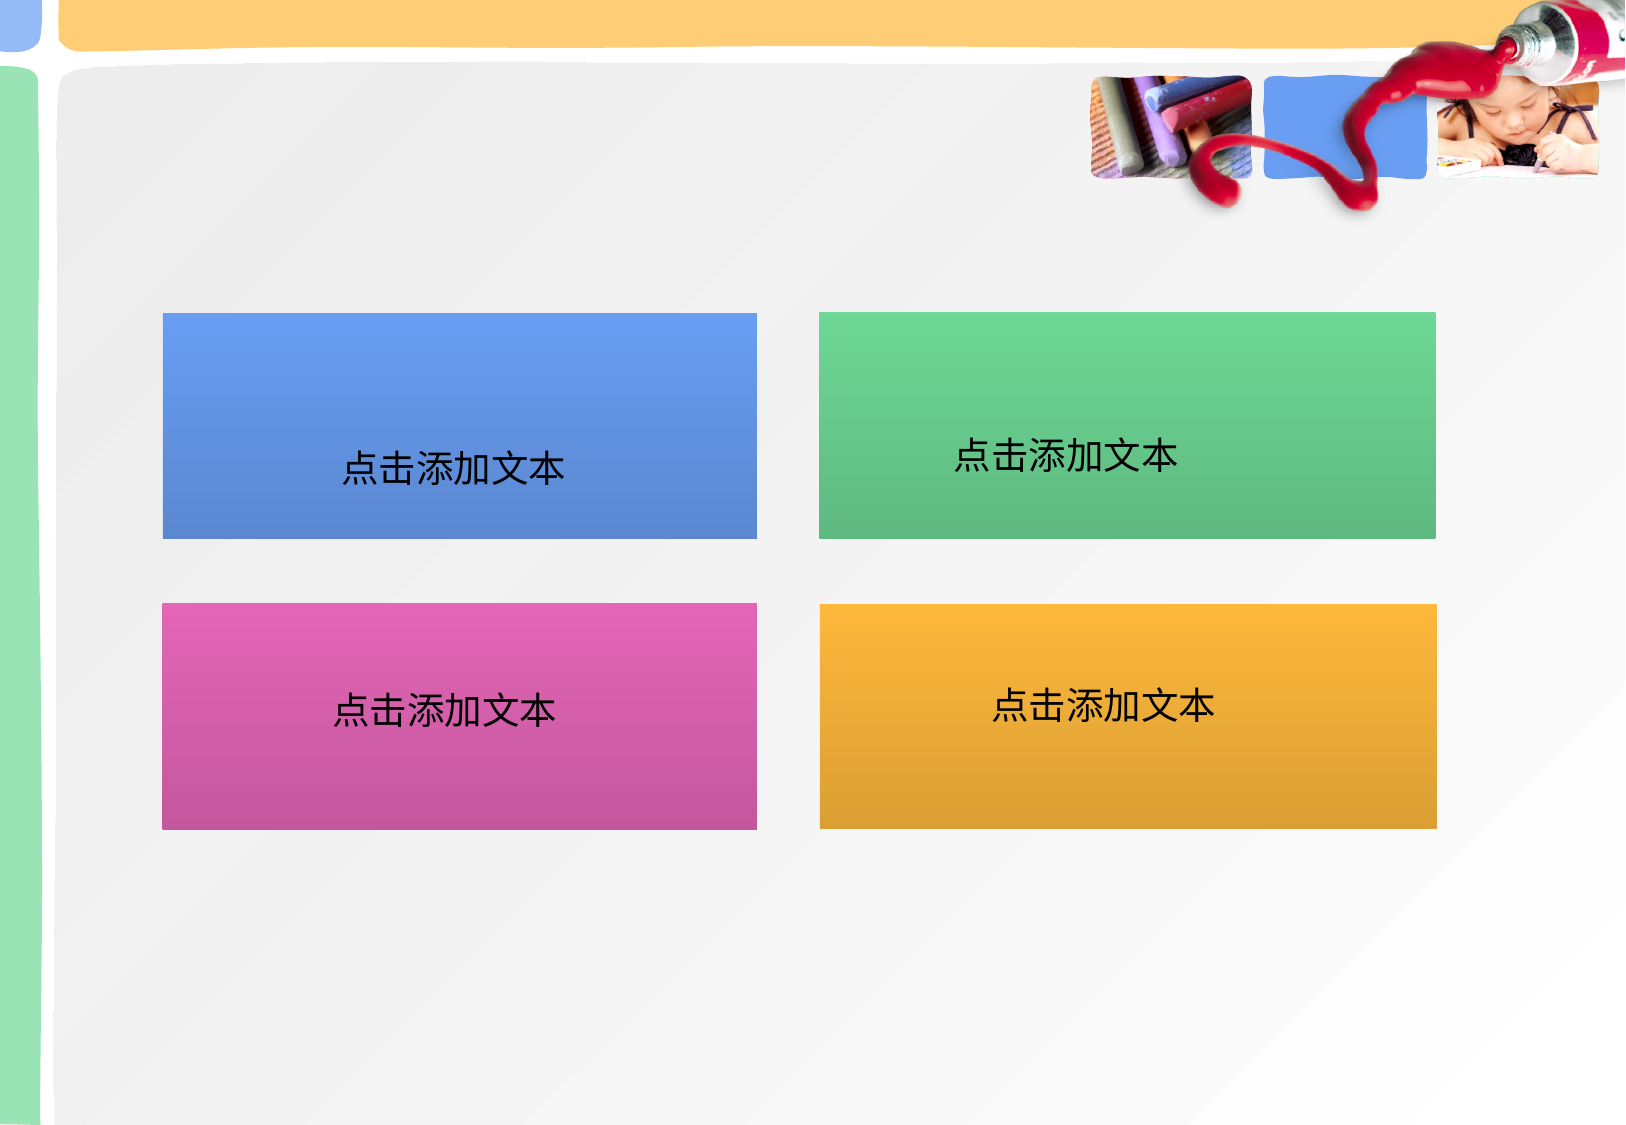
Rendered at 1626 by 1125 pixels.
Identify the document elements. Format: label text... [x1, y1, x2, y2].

picture [1090, 0, 1625, 225]
text_box 点击添加文本 [317, 679, 573, 740]
text_box [162, 603, 757, 830]
text_box [819, 312, 1436, 539]
text_box 点击添加文本 [326, 437, 581, 498]
text_box 点击添加文本 [938, 424, 1194, 485]
text_box 点击添加文本 [976, 674, 1232, 735]
text_box [162, 313, 757, 539]
text_box [819, 604, 1437, 829]
